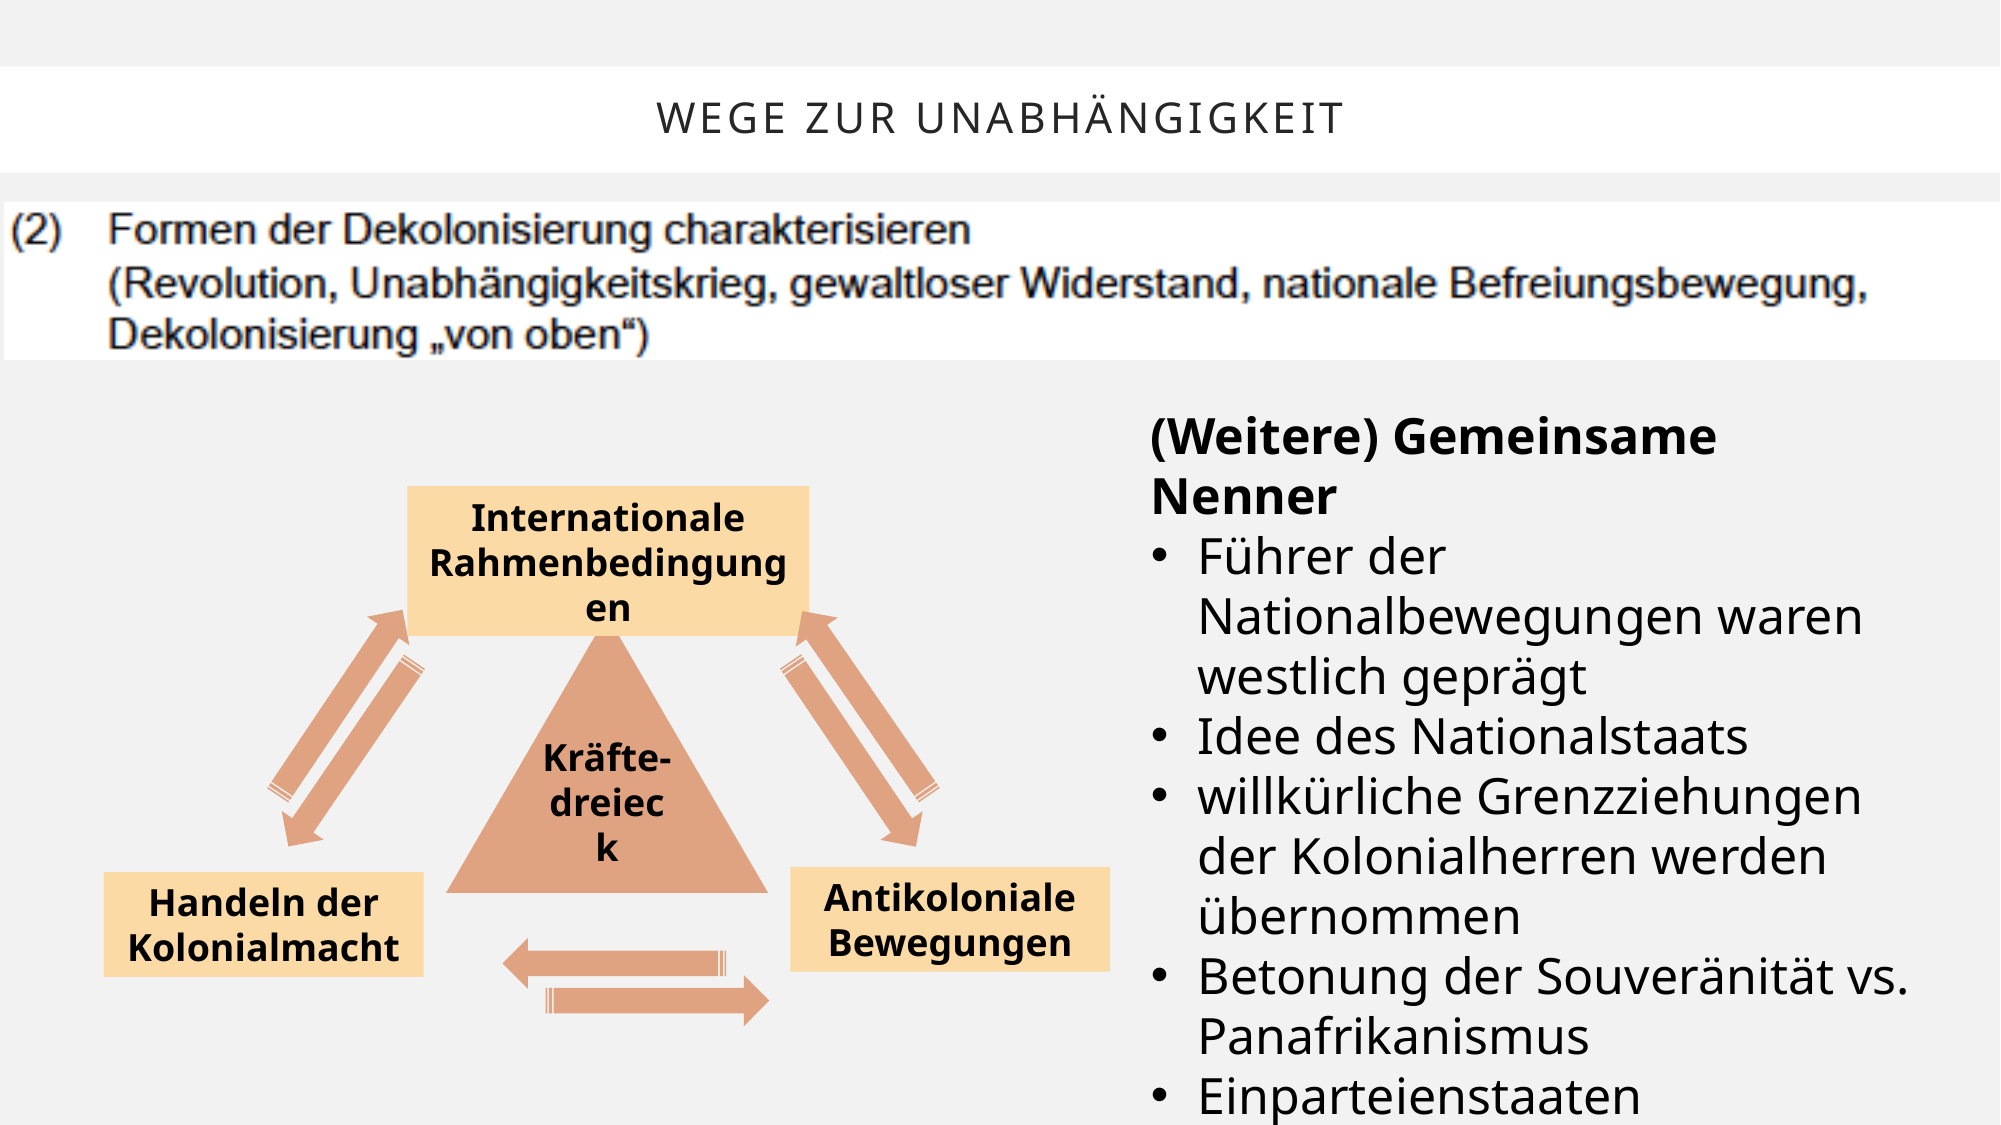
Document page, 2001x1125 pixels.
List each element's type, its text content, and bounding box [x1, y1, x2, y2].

text_box Antikoloniale Bewegungen [790, 866, 1111, 972]
text_box (Weitere) Gemeinsame Nenner Führer der Nationalbewegungen waren westlich geprägt Idee des Nationalstaats willkürliche Grenzziehungen der Kolonialherren werden übernommen Betonung der Souveränität vs. Panafrikanismus Einparteienstaaten [1136, 396, 1931, 1125]
text_box [794, 610, 941, 804]
text_box [545, 974, 771, 1028]
text_box Kräfte- dreieck [445, 636, 769, 894]
text_box Internationale Rahmenbedingungen [407, 486, 810, 636]
text_box [280, 653, 426, 848]
title Wege zur Unabhängigkeit [0, 64, 2000, 175]
text_box Handeln der Kolonialmacht [103, 872, 424, 977]
text_box [501, 936, 727, 990]
text_box [266, 608, 411, 804]
text_box [778, 653, 924, 848]
picture [3, 201, 2000, 360]
